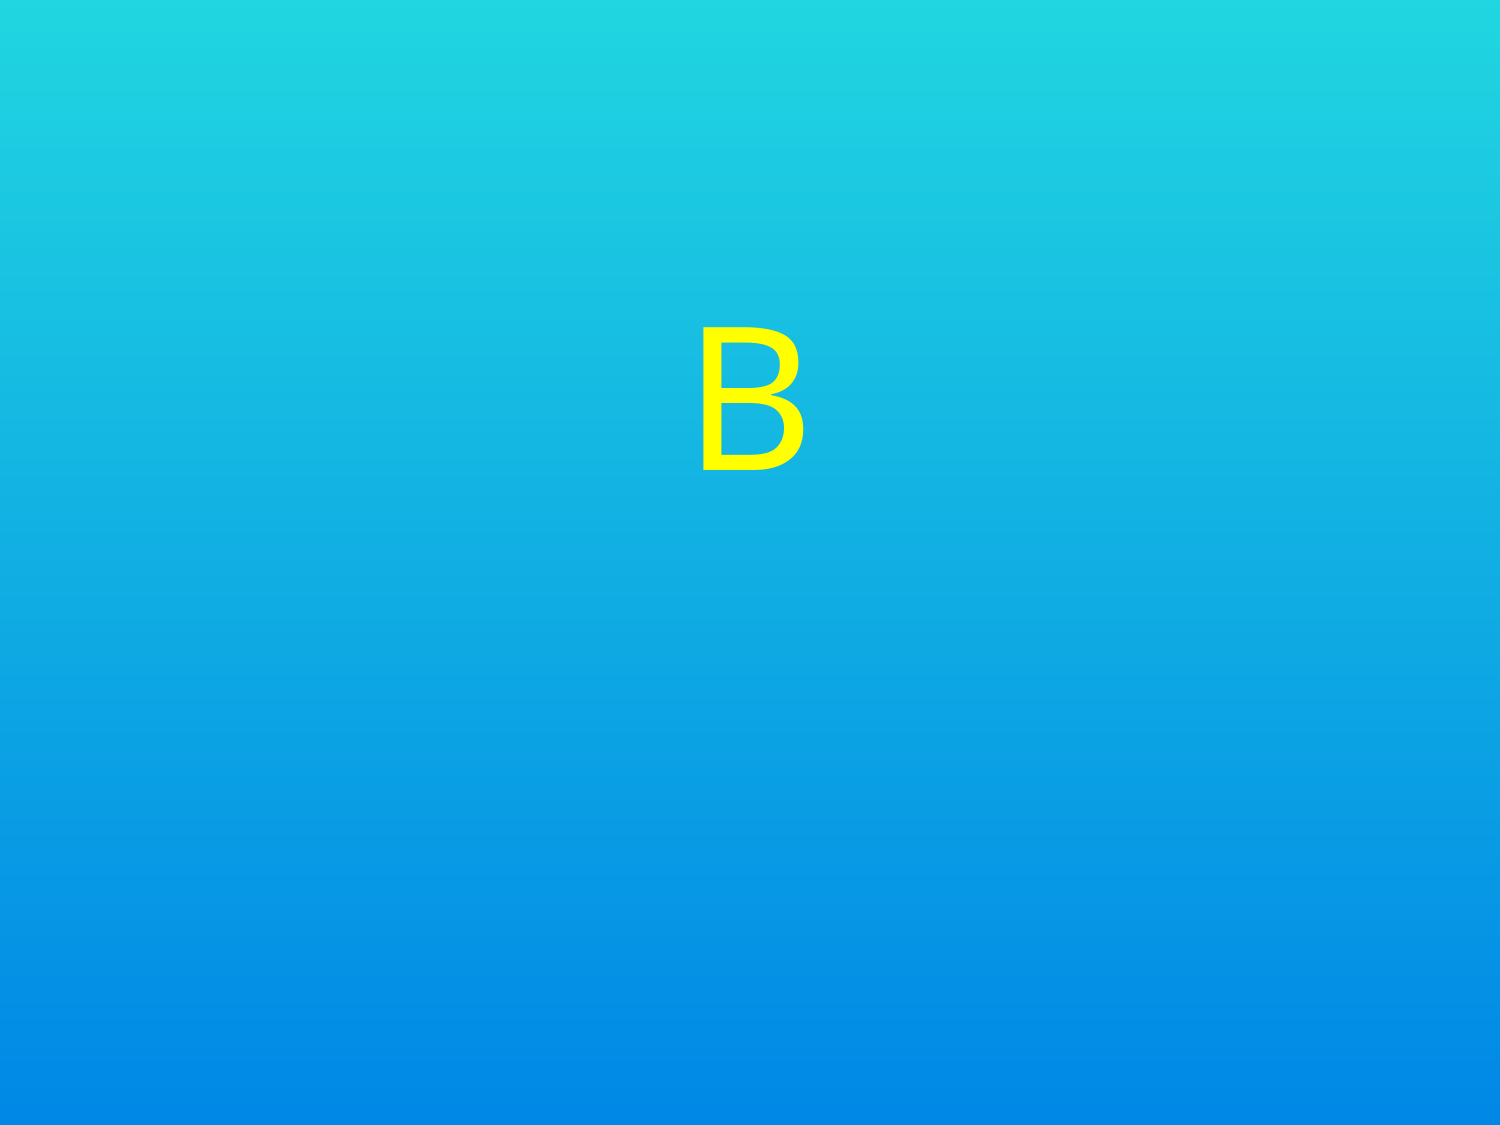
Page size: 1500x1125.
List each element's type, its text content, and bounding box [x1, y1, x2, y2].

list B [75, 262, 1425, 1005]
